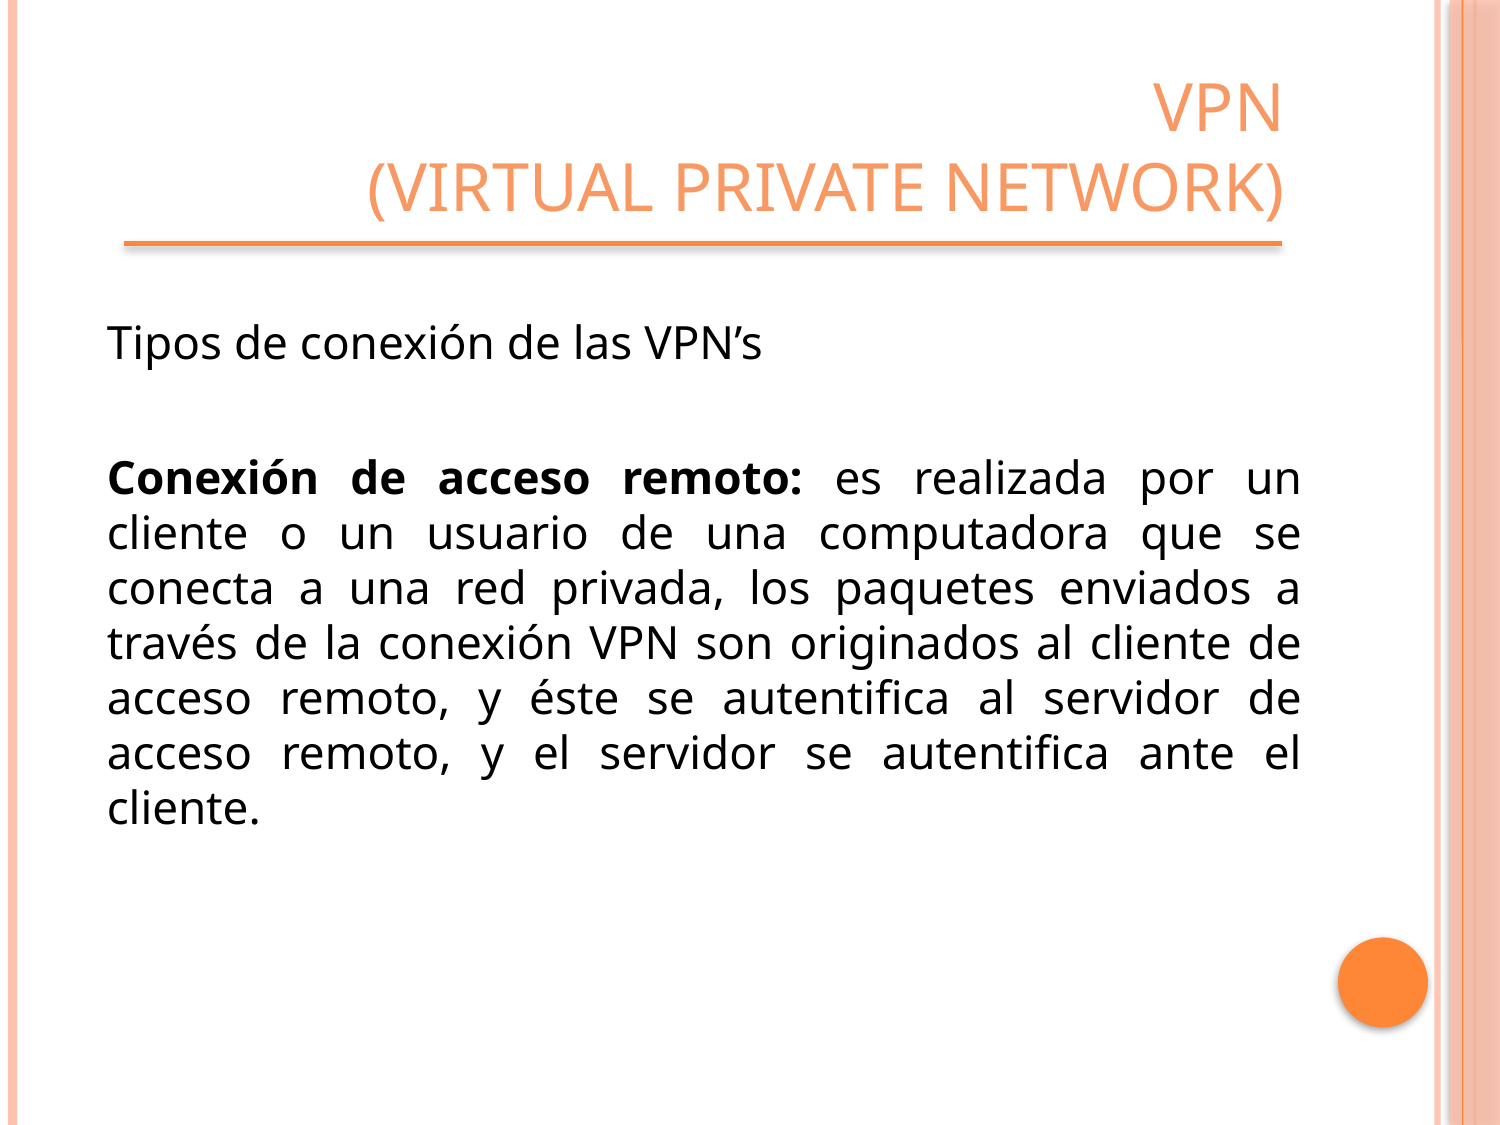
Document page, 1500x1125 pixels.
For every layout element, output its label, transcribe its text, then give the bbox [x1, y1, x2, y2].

title VPN (VIRTUAL PRIVATE NETWORK) [75, 45, 1300, 233]
list Tipos de conexión de las VPN’s Conexión de acceso remoto: es realizada por un cliente o un usuario de una computadora que se conecta a una red privada, los paquetes enviados a través de la conexión VPN son originados al cliente de acceso remoto, y éste se autentifica al servidor de acceso remoto, y el servidor se autentifica ante el cliente. [92, 306, 1317, 879]
